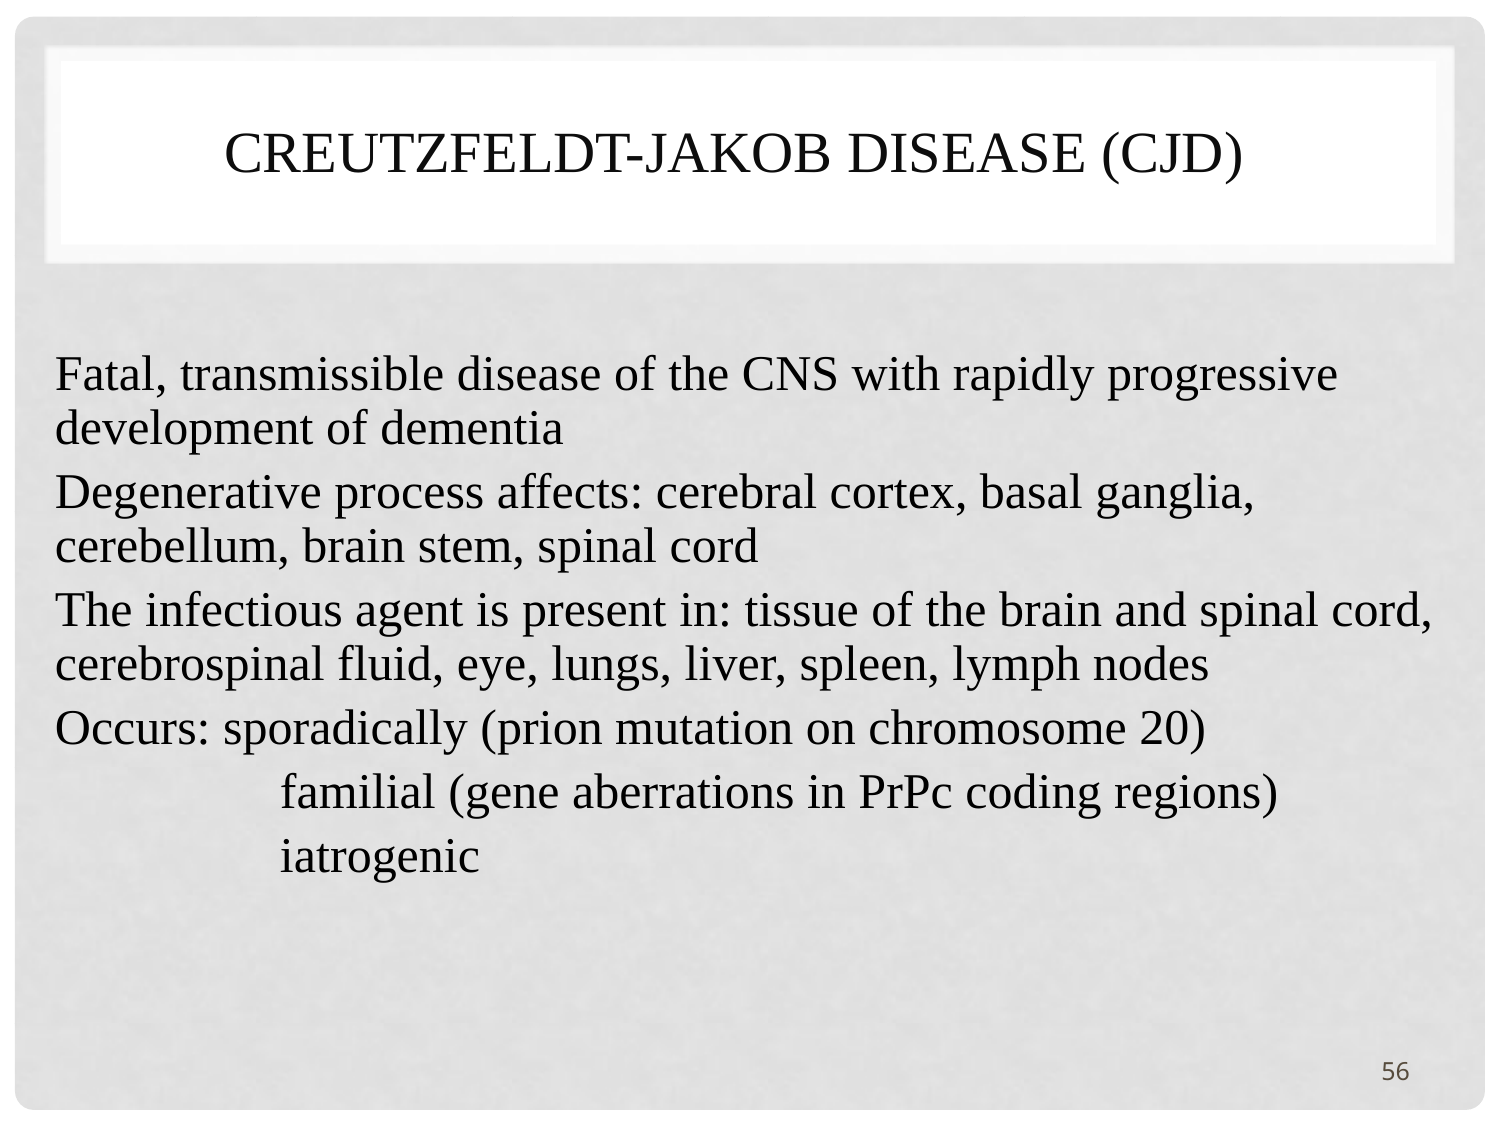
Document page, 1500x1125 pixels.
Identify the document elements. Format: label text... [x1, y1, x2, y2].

text_box Fatal, transmissible disease of the CNS with rapidly progressive development of dementia Degenerative process affects: cerebral cortex, basal ganglia, cerebellum, brain stem, spinal cord The infectious agent is present in: tissue of the brain and spinal cord, cerebrospinal fluid, eye, lungs, liver, spleen, lymph nodes Occurs: sporadically (prion mutation on chromosome 20) familial (gene aberrations in PrPc coding regions) iatrogenic [39, 269, 1460, 1108]
title Creutzfeldt-Jakob disease (CJD) [18, 75, 1450, 233]
slide_number 56 [1074, 1042, 1425, 1103]
